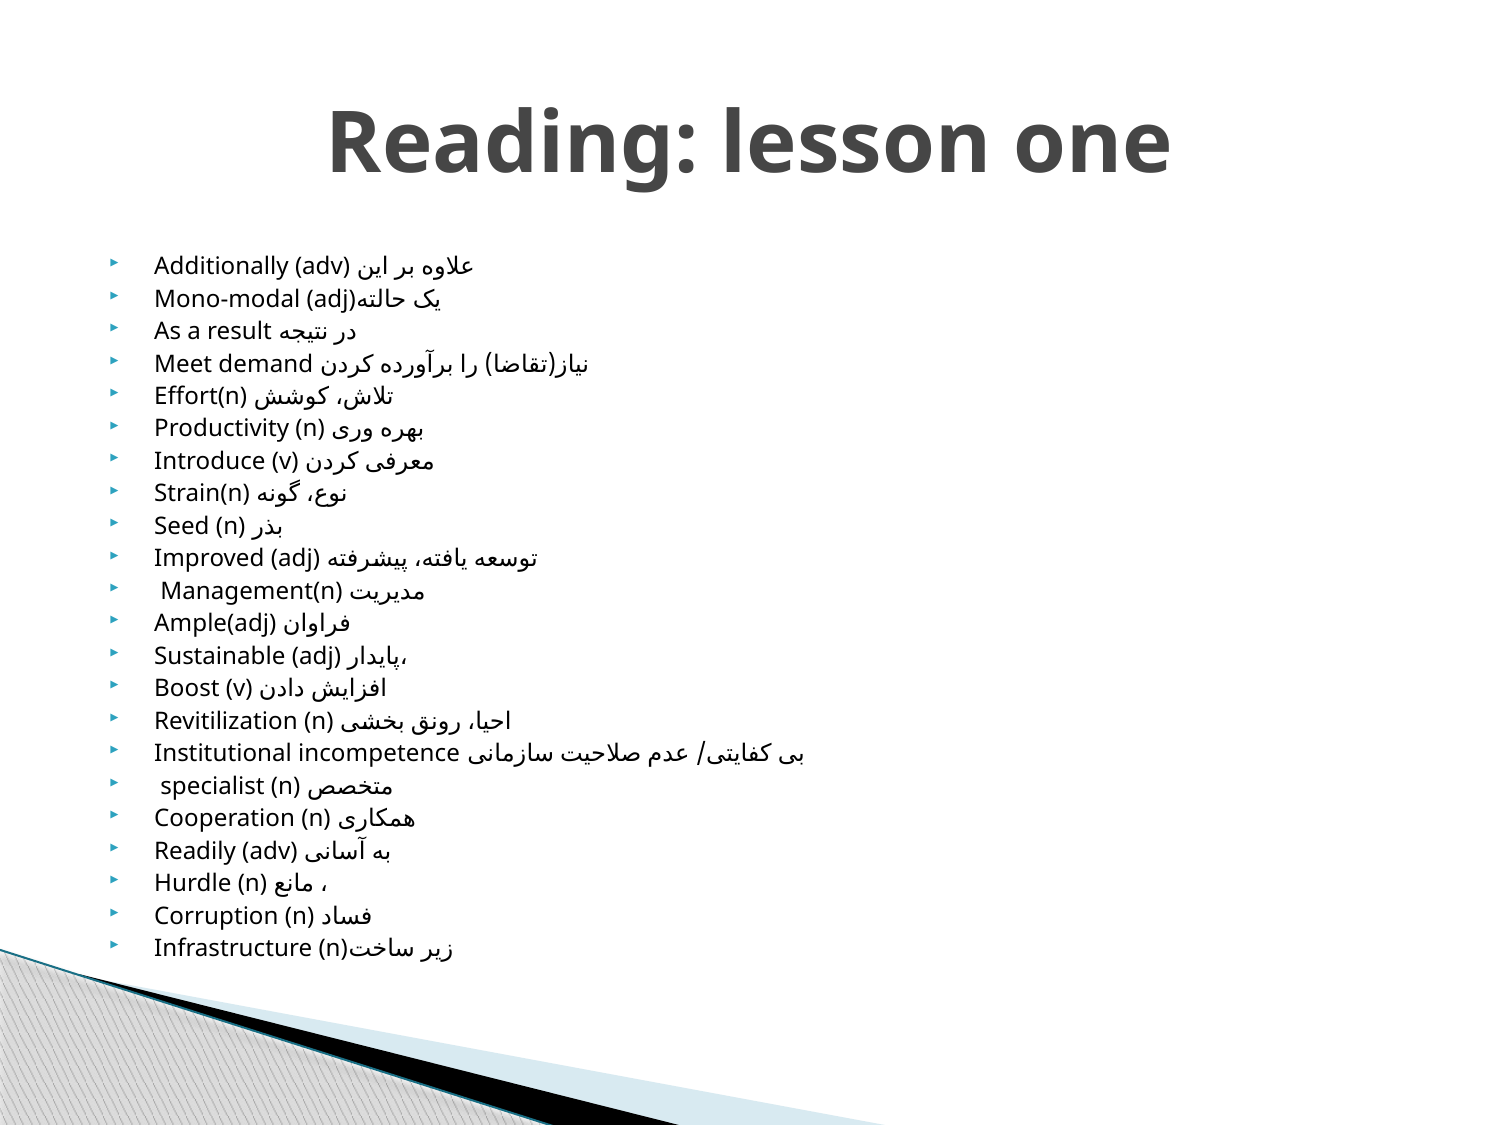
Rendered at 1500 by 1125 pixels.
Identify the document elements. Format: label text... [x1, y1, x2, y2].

list Additionally (adv) علاوه بر این Mono-modal (adj)یک حالته As a result در نتیجه Meet demand نیاز(تقاضا) را برآورده کردن Effort(n) تلاش، کوشش Productivity (n) بهره وری Introduce (v) معرفی کردن Strain(n) نوع، گونه Seed (n) بذر Improved (adj) توسعه یافته، پیشرفته Management(n) مدیریت Ample(adj) فراوان Sustainable (adj) پایدار، Boost (v) افزایش دادن Revitilization (n) احیا، رونق بخشی Institutional incompetence بی کفایتی/ عدم صلاحیت سازمانی specialist (n) متخصص Cooperation (n) همکاری Readily (adv) به آسانی Hurdle (n) مانع ، Corruption (n) فساد Infrastructure (n)زیر ساخت [75, 243, 1425, 986]
title Reading: lesson one [75, 45, 1425, 233]
